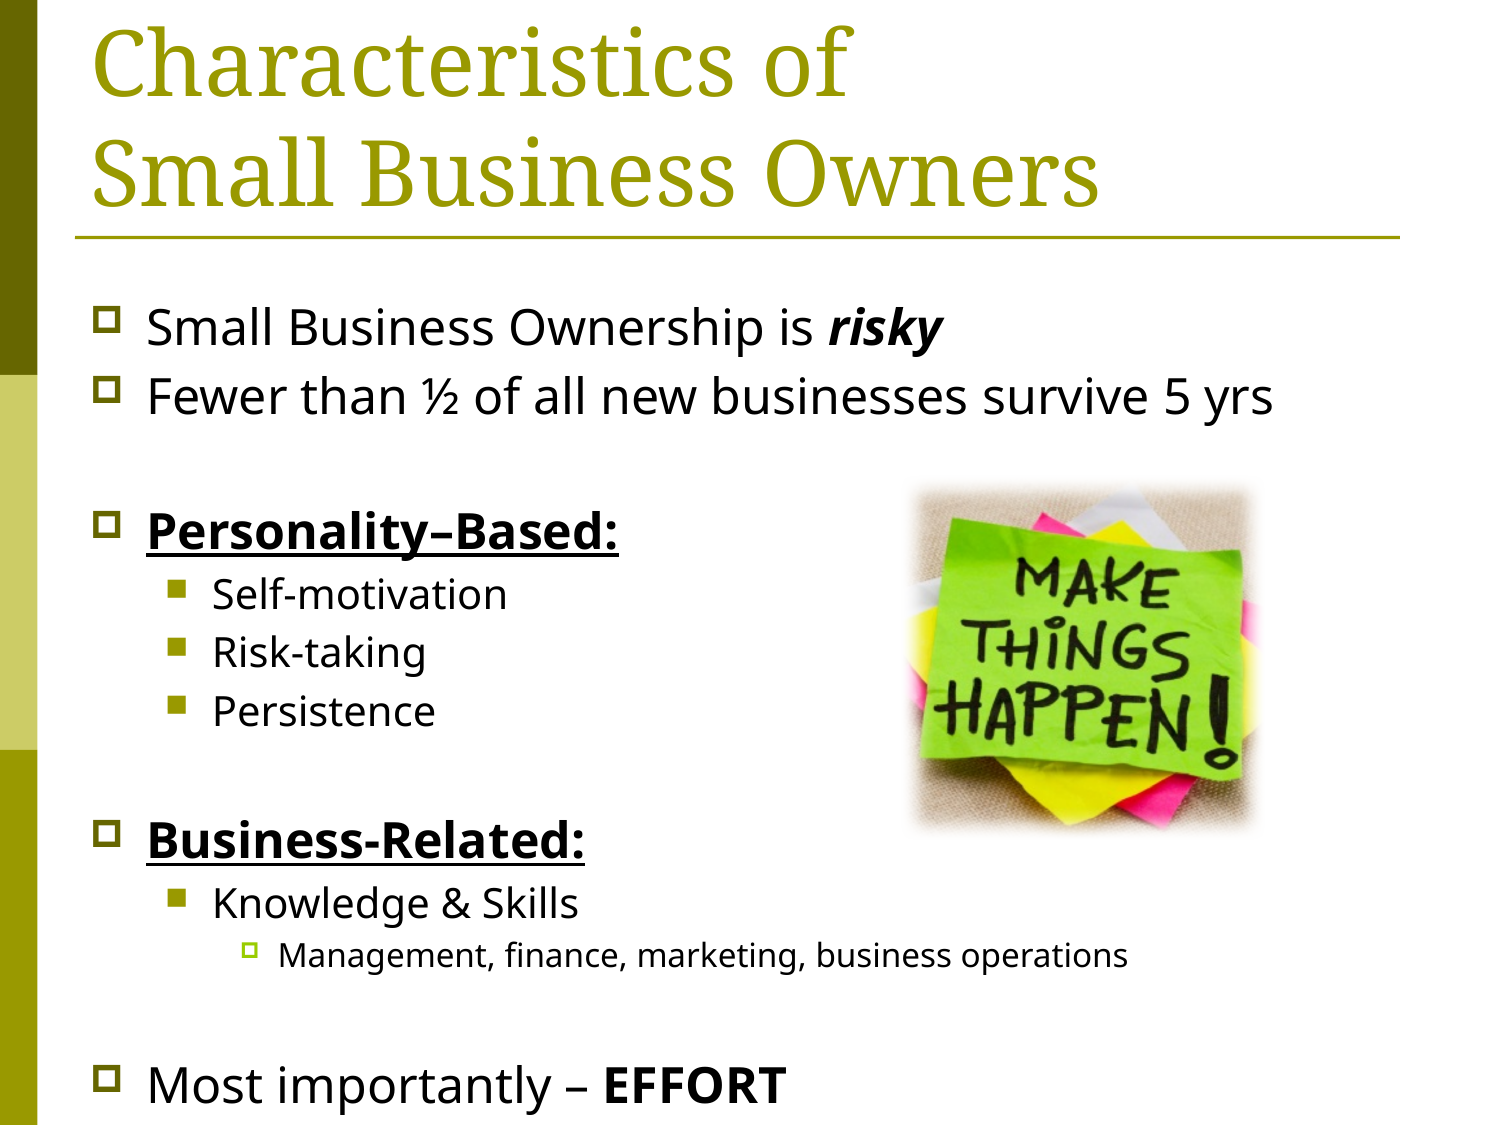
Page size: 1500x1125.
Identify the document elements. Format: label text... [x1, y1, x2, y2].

picture [899, 474, 1266, 841]
list Small Business Ownership is risky Fewer than ½ of all new businesses survive 5 yrs Personality–Based: Self-motivation Risk-taking Persistence Business-Related: Knowledge & Skills Management, finance, marketing, business operations Most importantly – EFFORT [74, 287, 1463, 1006]
title Characteristics of Small Business Owners [74, 45, 1426, 233]
